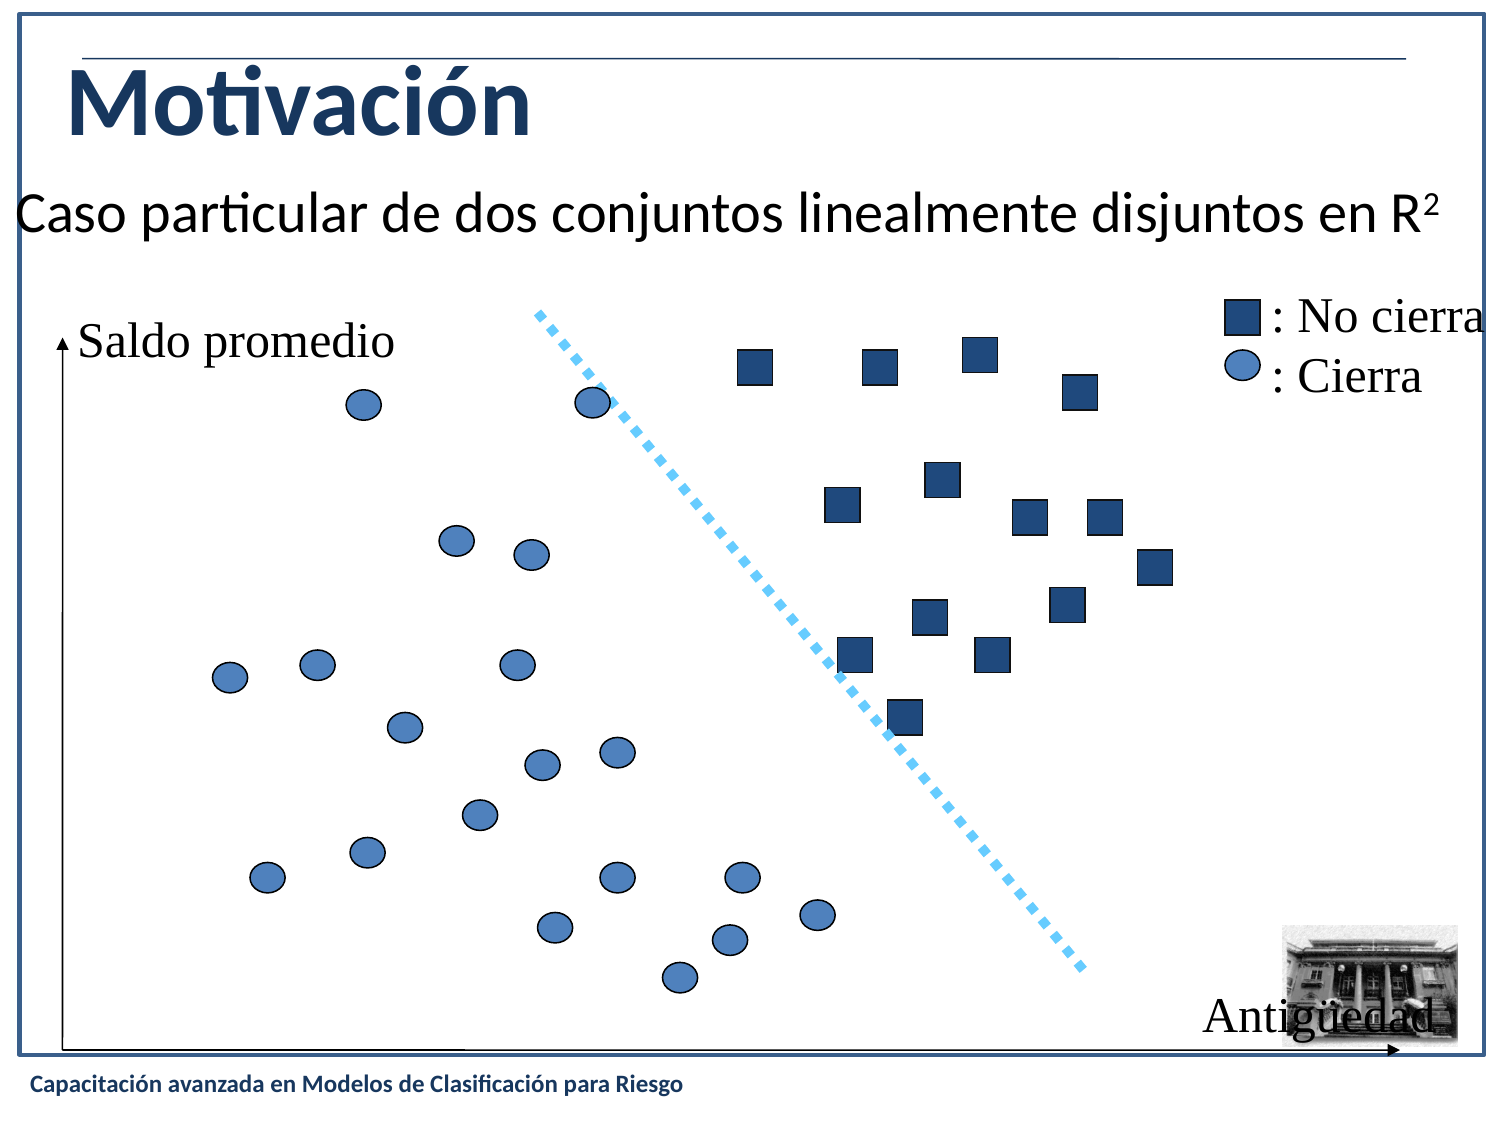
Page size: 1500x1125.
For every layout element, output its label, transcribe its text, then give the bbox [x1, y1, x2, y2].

text_box [1224, 299, 1256, 336]
text_box [737, 350, 773, 386]
text_box [500, 649, 536, 681]
text_box [1224, 349, 1256, 381]
text_box [575, 387, 611, 418]
text_box [837, 637, 873, 673]
text_box [439, 525, 475, 557]
text_box [350, 837, 386, 868]
text_box [1050, 587, 1086, 623]
text_box [600, 862, 636, 893]
text_box [825, 487, 861, 523]
text_box [300, 649, 336, 681]
text_box [662, 962, 698, 993]
text_box Saldo promedio [62, 299, 411, 435]
text_box [725, 862, 761, 893]
text_box [962, 337, 998, 373]
text_box [1062, 375, 1098, 411]
text_box [924, 462, 961, 498]
text_box [249, 862, 286, 893]
text_box [537, 912, 573, 943]
text_box [62, 1049, 1400, 1057]
text_box [56, 338, 62, 350]
text_box [1087, 500, 1123, 536]
text_box [912, 600, 948, 636]
text_box [975, 637, 1011, 673]
text_box [525, 749, 561, 781]
text_box [887, 699, 923, 736]
text_box Antigüedad [1187, 974, 1451, 1050]
text_box [712, 924, 748, 956]
list Caso particular de dos conjuntos linealmente disjuntos en R2 [0, 174, 1500, 301]
text_box [462, 799, 498, 831]
picture [1282, 925, 1458, 1047]
text_box [387, 712, 423, 743]
text_box [800, 899, 836, 931]
text_box [514, 539, 550, 571]
text_box [600, 737, 636, 768]
text_box [1012, 500, 1048, 536]
text_box [212, 662, 248, 693]
title Motivación [49, 37, 1459, 154]
text_box : No cierra : Cierra [1256, 274, 1500, 410]
text_box [1137, 549, 1173, 586]
text_box [862, 350, 898, 386]
